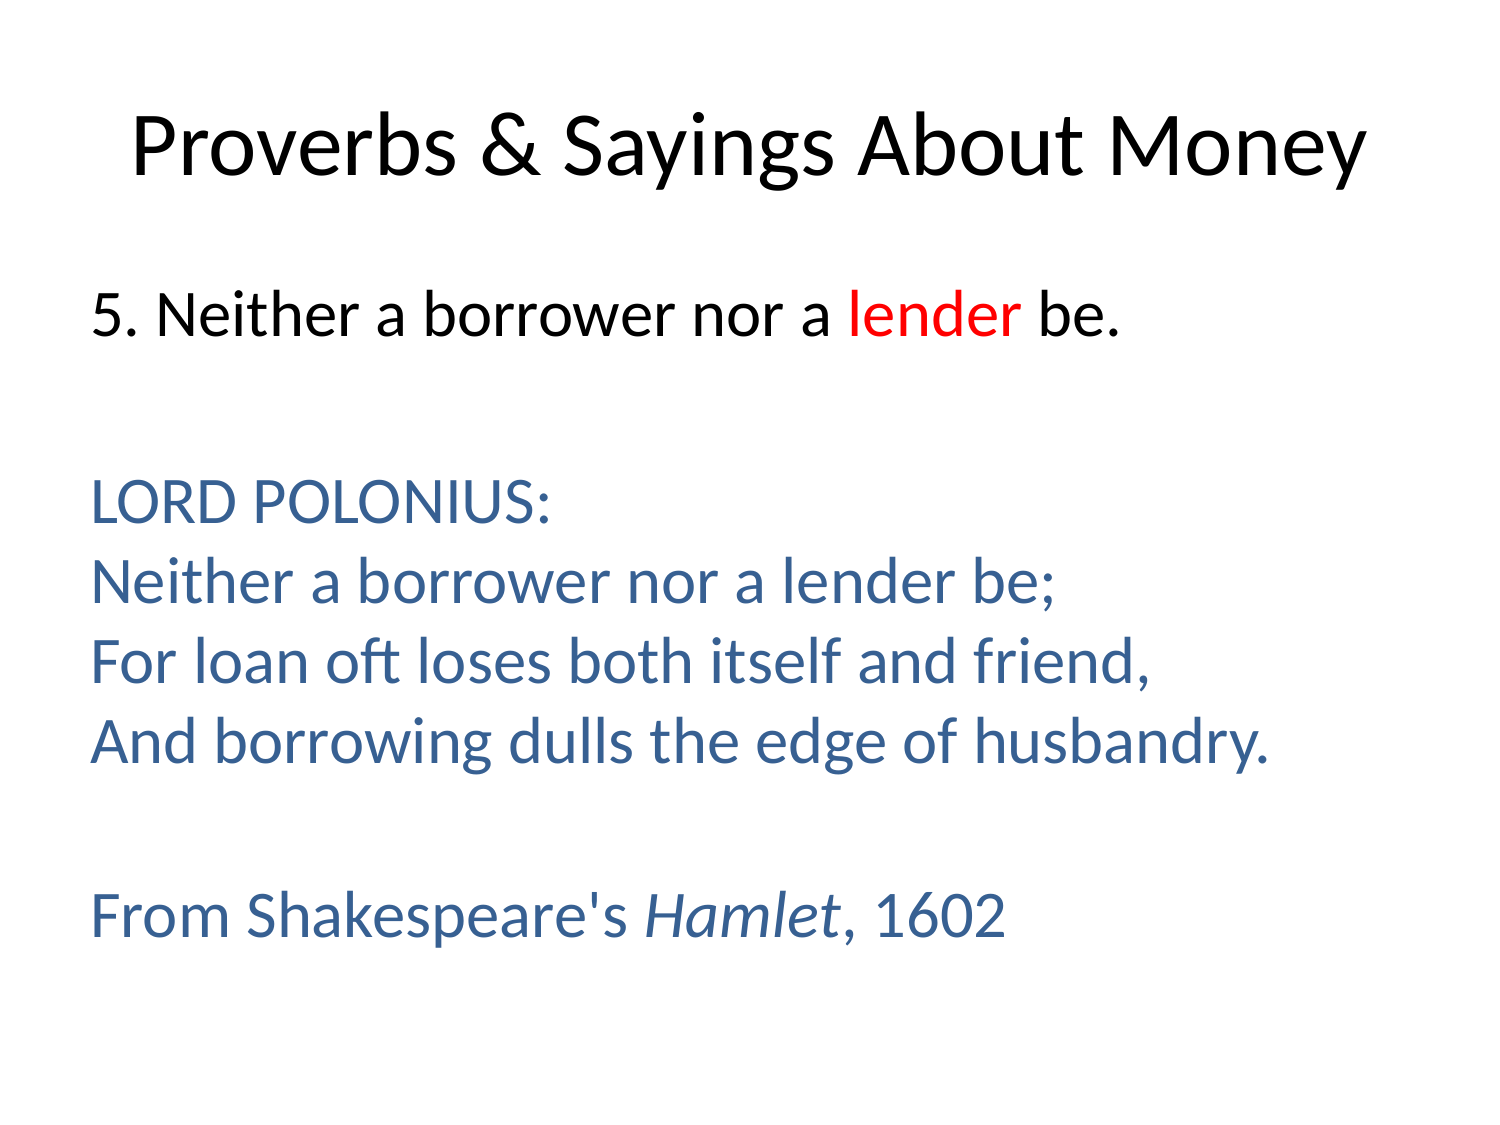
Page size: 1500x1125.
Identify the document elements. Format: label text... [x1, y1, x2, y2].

title Proverbs & Sayings About Money [75, 45, 1425, 233]
list 5. Neither a borrower nor a lender be. LORD POLONIUS: Neither a borrower nor a lender be; For loan oft loses both itself and friend, And borrowing dulls the edge of husbandry. From Shakespeare's Hamlet, 1602 [75, 262, 1425, 1005]
